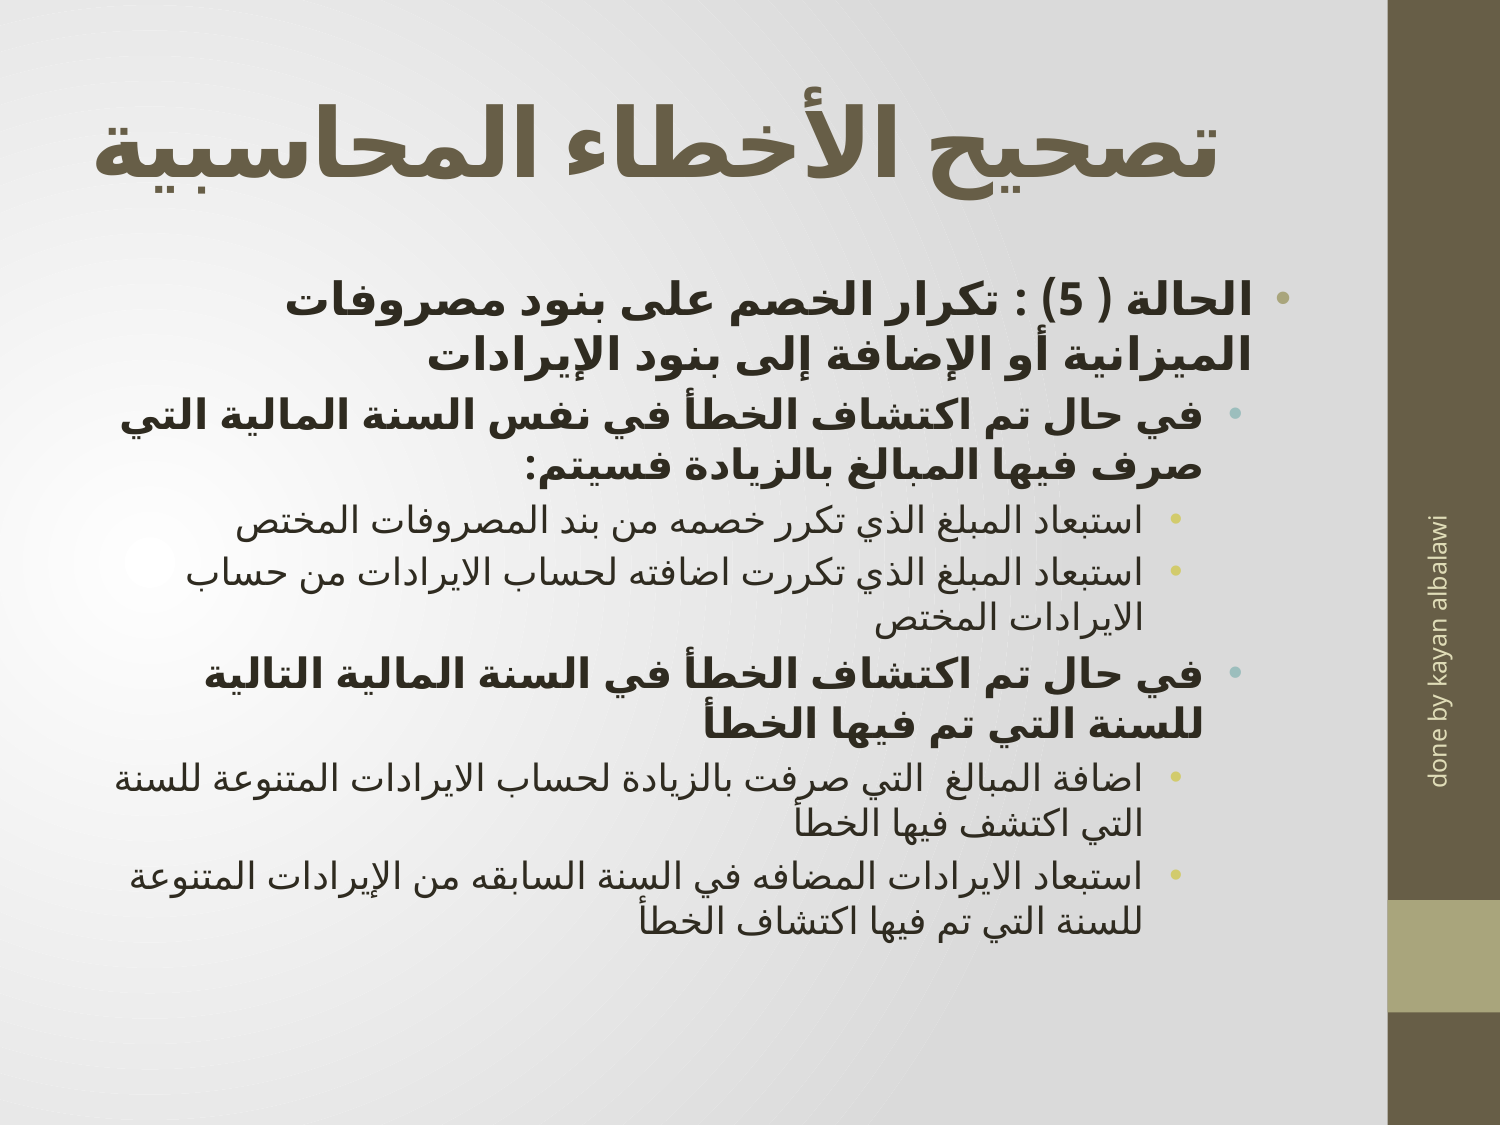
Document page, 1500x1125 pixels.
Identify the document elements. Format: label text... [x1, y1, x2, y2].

footer done by kayan albalawi [1408, 500, 1469, 889]
list الحالة ( 5) : تكرار الخصم على بنود مصروفات الميزانية أو الإضافة إلى بنود الإيرادات في حال تم اكتشاف الخطأ في نفس السنة المالية التي صرف فيها المبالغ بالزيادة فسيتم: استبعاد المبلغ الذي تكرر خصمه من بند المصروفات المختص استبعاد المبلغ الذي تكررت اضافته لحساب الايرادات من حساب الايرادات المختص في حال تم اكتشاف الخطأ في السنة المالية التالية للسنة التي تم فيها الخطأ اضافة المبالغ التي صرفت بالزيادة لحساب الايرادات المتنوعة للسنة التي اكتشف فيها الخطأ استبعاد الايرادات المضافه في السنة السابقه من الإيرادات المتنوعة للسنة التي تم فيها اكتشاف الخطأ [75, 262, 1325, 1050]
title تصحيح الأخطاء المحاسبية [75, 45, 1325, 233]
